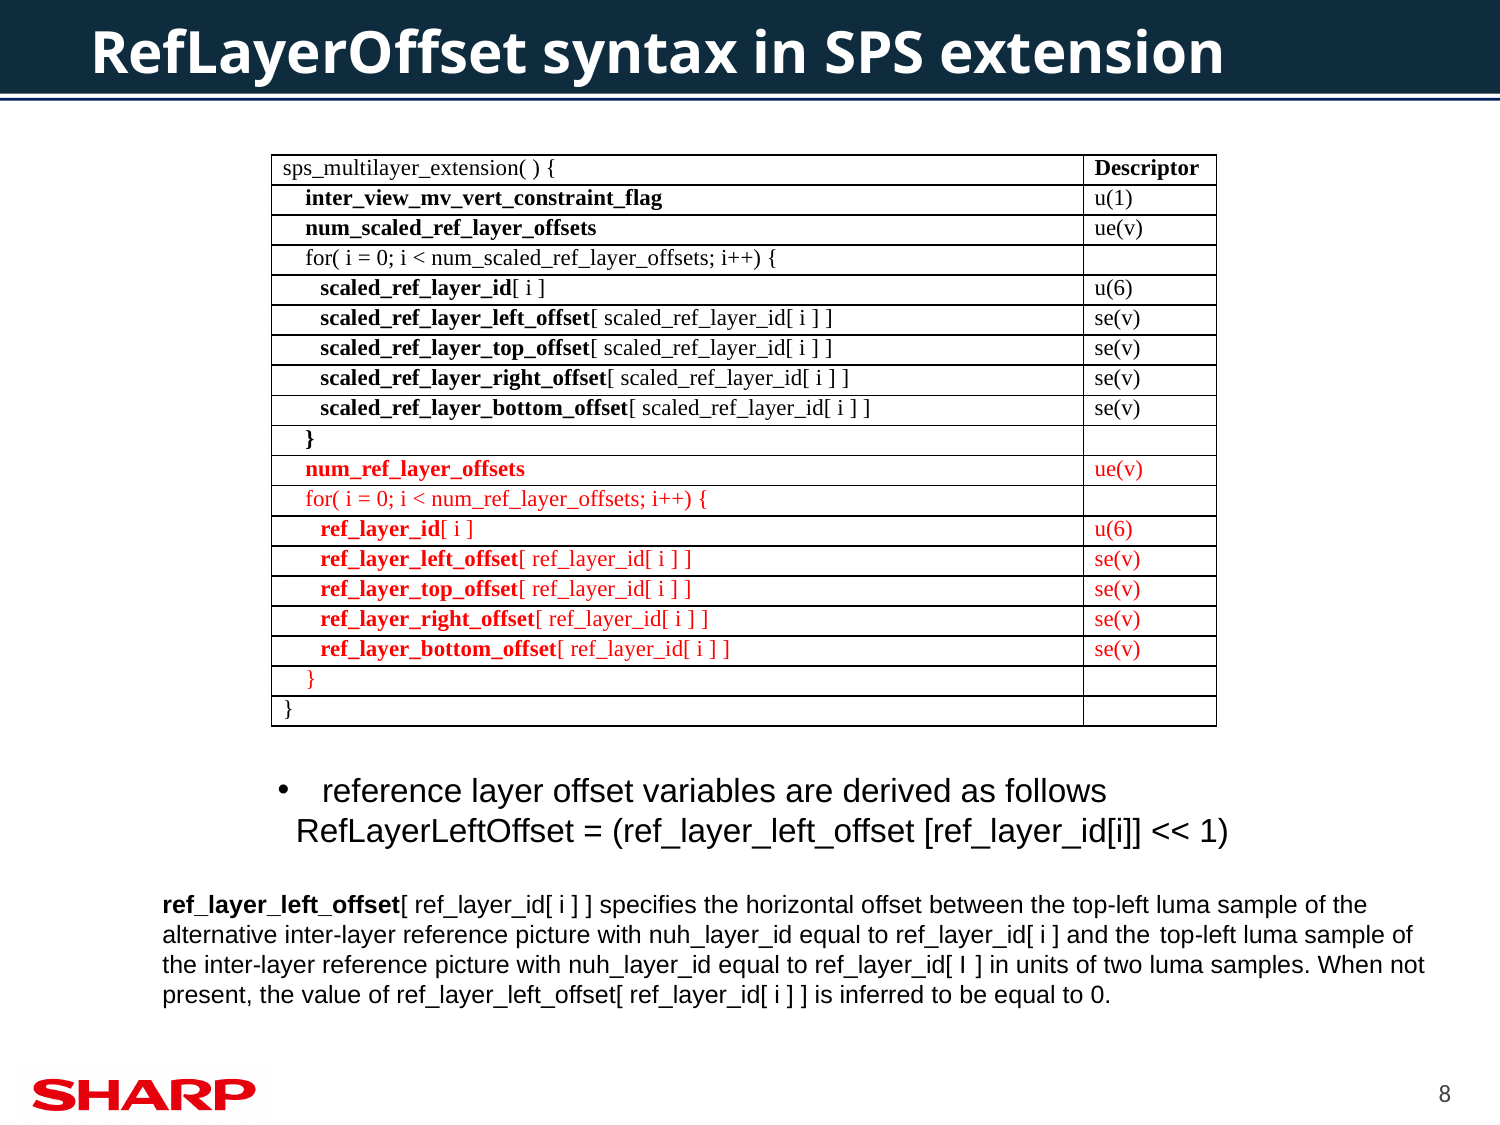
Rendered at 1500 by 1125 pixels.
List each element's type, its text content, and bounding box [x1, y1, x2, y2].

table_cell scaled_ref_layer_id[ i ] [272, 276, 1083, 304]
table_cell } [272, 697, 1083, 725]
table_cell u(6) [1084, 276, 1216, 304]
table_cell u(6) [1084, 517, 1216, 545]
slide_number 8 [1345, 1062, 1467, 1108]
table_cell [1084, 486, 1216, 515]
table_cell ue(v) [1084, 216, 1216, 244]
table_cell u(1) [1084, 186, 1216, 214]
table_cell [1084, 246, 1216, 274]
table_cell num_scaled_ref_layer_offsets [272, 216, 1083, 244]
table_cell scaled_ref_layer_top_offset[ scaled_ref_layer_id[ i ] ] [272, 336, 1083, 364]
table_cell ue(v) [1084, 456, 1216, 485]
table_cell se(v) [1084, 607, 1216, 635]
table_cell [1084, 697, 1216, 725]
table_cell scaled_ref_layer_left_offset[ scaled_ref_layer_id[ i ] ] [272, 306, 1083, 334]
table_header sps_multilayer_extension( ) { [272, 156, 1083, 184]
table_cell ref_layer_right_offset[ ref_layer_id[ i ] ] [272, 607, 1083, 635]
title RefLayerOffset syntax in SPS extension [74, 15, 1426, 85]
table_cell se(v) [1084, 547, 1216, 575]
table_cell se(v) [1084, 366, 1216, 395]
table_cell [1084, 426, 1216, 455]
table_cell scaled_ref_layer_bottom_offset[ scaled_ref_layer_id[ i ] ] [272, 396, 1083, 425]
table_cell se(v) [1084, 336, 1216, 364]
table_cell [1084, 667, 1216, 695]
table_cell } [272, 667, 1083, 695]
table_cell se(v) [1084, 577, 1216, 605]
table_cell se(v) [1084, 396, 1216, 425]
table_cell ref_layer_bottom_offset[ ref_layer_id[ i ] ] [272, 637, 1083, 665]
table_cell se(v) [1084, 306, 1216, 334]
table_cell se(v) [1084, 637, 1216, 665]
table_header Descriptor [1084, 156, 1216, 184]
text_box ref_layer_left_offset[ ref_layer_id[ i ] ] specifies the horizontal offset between the top-left luma sample of the alternative inter-layer reference picture with nuh_layer_id equal to ref_layer_id[ i ] and the top-left luma sample of the inter-layer reference picture with nuh_layer_id equal to ref_layer_id[ I ] in units of two luma samples. When not present, the value of ref_layer_left_offset[ ref_layer_id[ i ] ] is inferred to be equal to 0. [147, 881, 1453, 1016]
table_cell ref_layer_id[ i ] [272, 517, 1083, 545]
table_cell scaled_ref_layer_right_offset[ scaled_ref_layer_id[ i ] ] [272, 366, 1083, 395]
table_cell for( i = 0; i < num_scaled_ref_layer_offsets; i++) { [272, 246, 1083, 274]
table_cell for( i = 0; i < num_ref_layer_offsets; i++) { [272, 486, 1083, 515]
table_cell inter_view_mv_vert_constraint_flag [272, 186, 1083, 214]
picture [17, 1064, 271, 1125]
table_cell num_ref_layer_offsets [272, 456, 1083, 485]
text_box reference layer offset variables are derived as follows RefLayerLeftOffset = (ref_layer_left_offset [ref_layer_id[i]] << 1) [271, 763, 1341, 855]
table_cell ref_layer_left_offset[ ref_layer_id[ i ] ] [272, 547, 1083, 575]
table_cell ref_layer_top_offset[ ref_layer_id[ i ] ] [272, 577, 1083, 605]
table_cell } [272, 426, 1083, 455]
